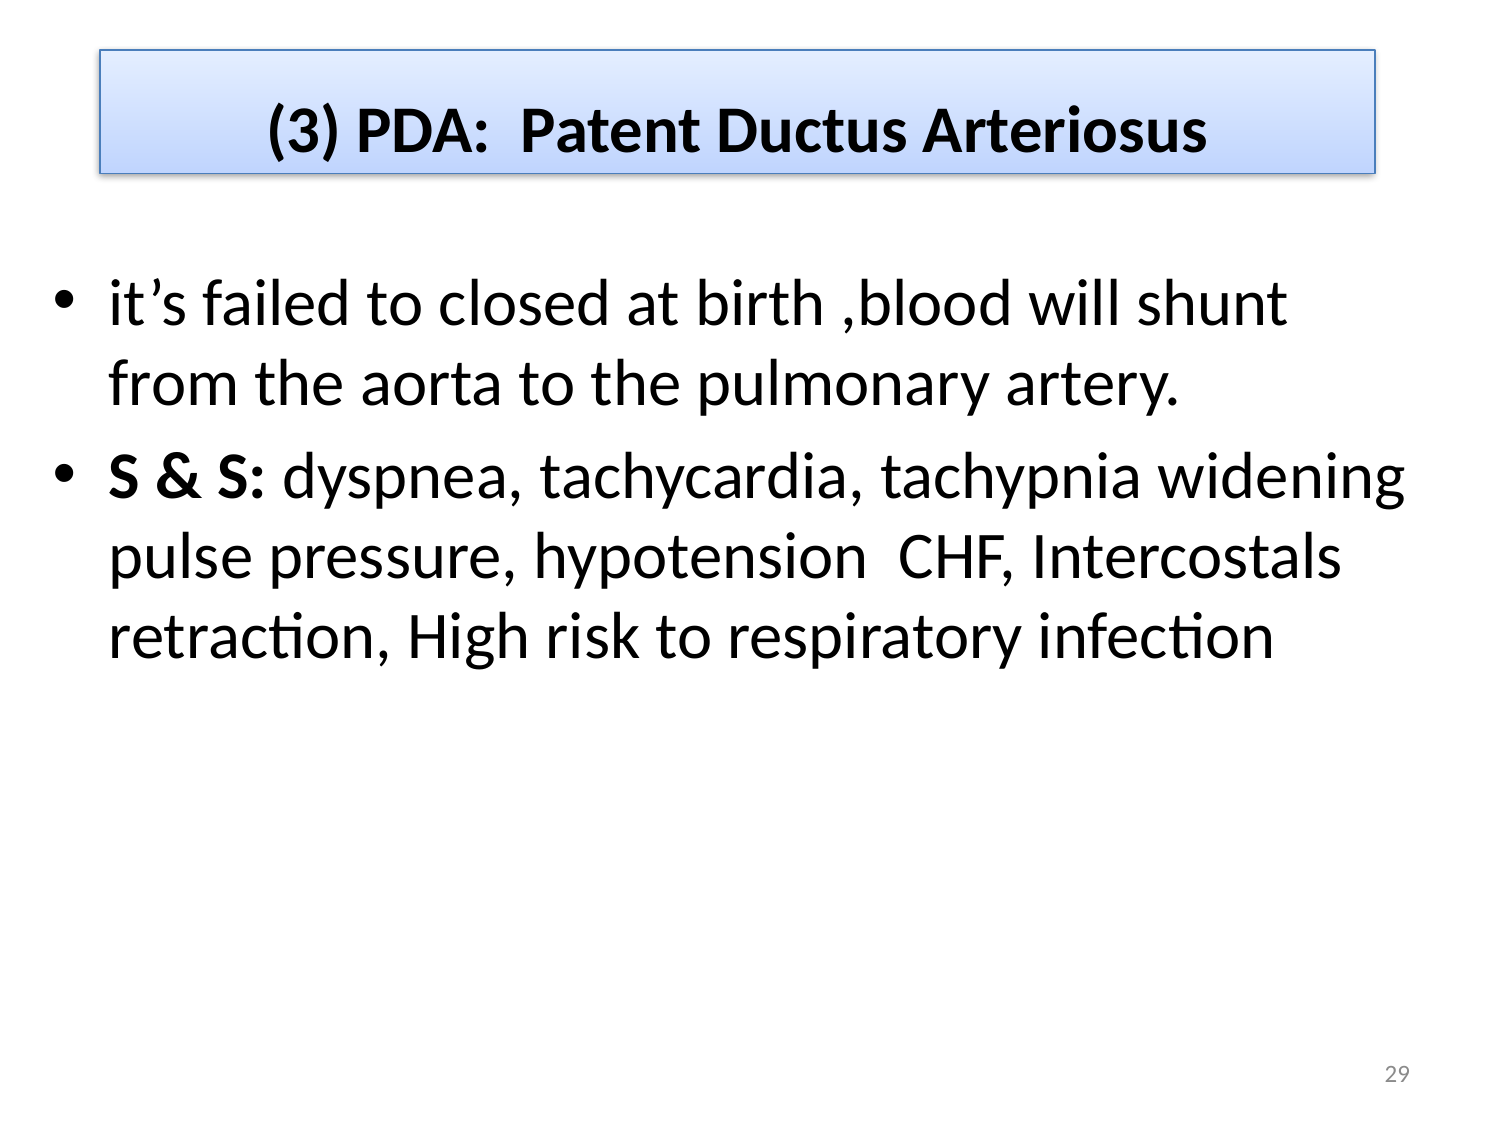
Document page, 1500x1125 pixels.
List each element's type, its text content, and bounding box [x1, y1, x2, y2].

slide_number 29 [1074, 1042, 1425, 1103]
list it’s failed to closed at birth ,blood will shunt from the aorta to the pulmonary artery. S & S: dyspnea, tachycardia, tachypnia widening pulse pressure, hypotension CHF, Intercostals retraction, High risk to respiratory infection [37, 251, 1450, 1088]
title (3) PDA: Patent Ductus Arteriosus [99, 49, 1376, 174]
